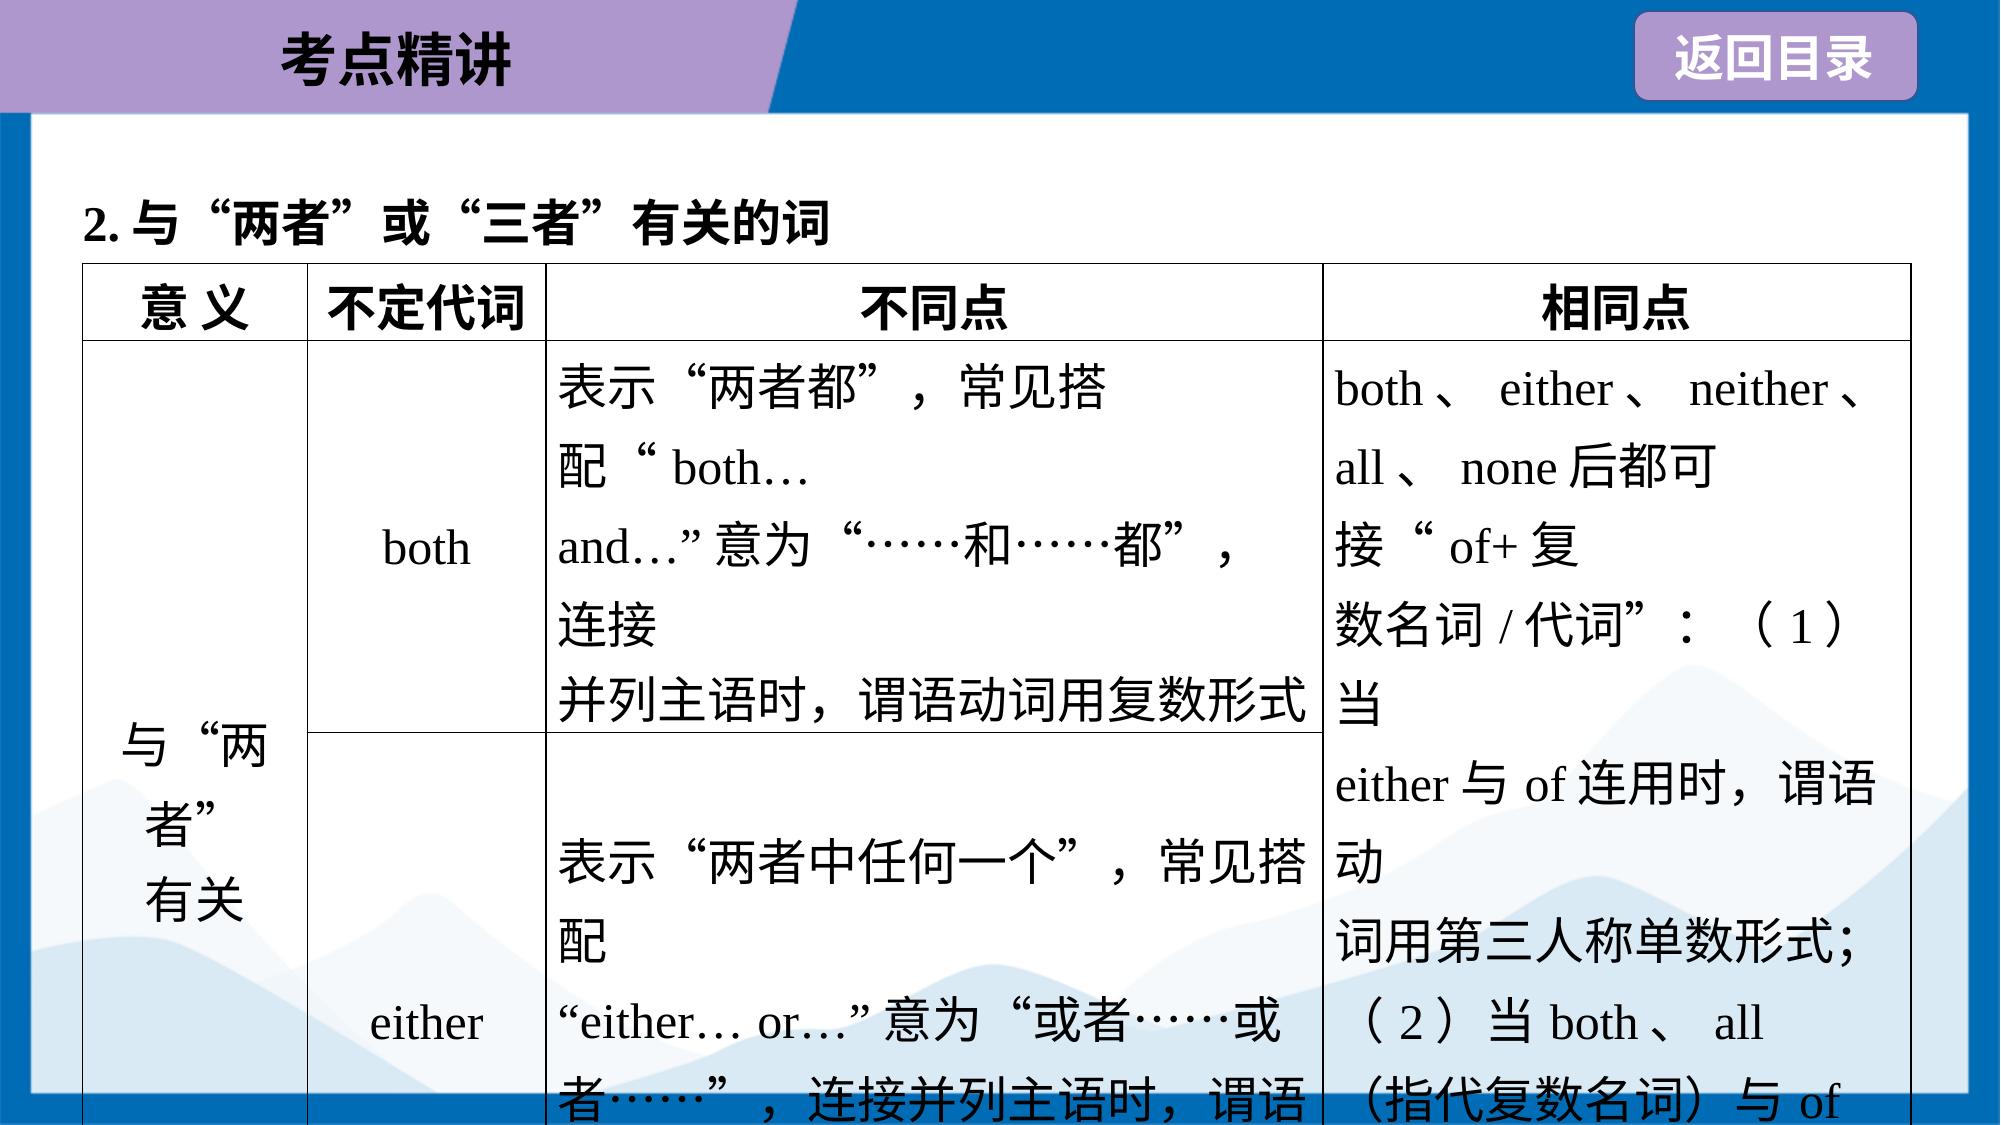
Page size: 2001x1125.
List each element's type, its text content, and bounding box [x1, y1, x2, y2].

table_cell 表示“两者中任何一个”，常见搭配 “either… or…”意为“或者……或 者……”，连接并列主语时，谓语 动词的形式遵循“就近原则” [547, 733, 1322, 1125]
table_header 不同点 [547, 264, 1322, 340]
table_cell 与“两者” 有关 [83, 341, 307, 1125]
table_cell either [308, 733, 545, 1125]
table_cell 表示“两者都”，常见搭配“both… and…”意为“……和……都”，连接 并列主语时，谓语动词用复数形式 [547, 341, 1322, 732]
picture [0, 0, 2000, 1125]
table_header 相同点 [1324, 264, 1910, 340]
text_box 2.与“两者”或“三者”有关的词 [82, 164, 1917, 243]
table_cell both [308, 341, 545, 732]
table_cell both、either、neither、 all、none后都可接“of+复 数名词/代词”：（1）当 either与of连用时，谓语动 词用第三人称单数形式； （2）当both、all （指代复数名词）与of 连用时，谓语动词用复数形式； [1324, 341, 1910, 1125]
table_header 意 义 [83, 264, 307, 340]
table_header 不定代词 [308, 264, 545, 340]
